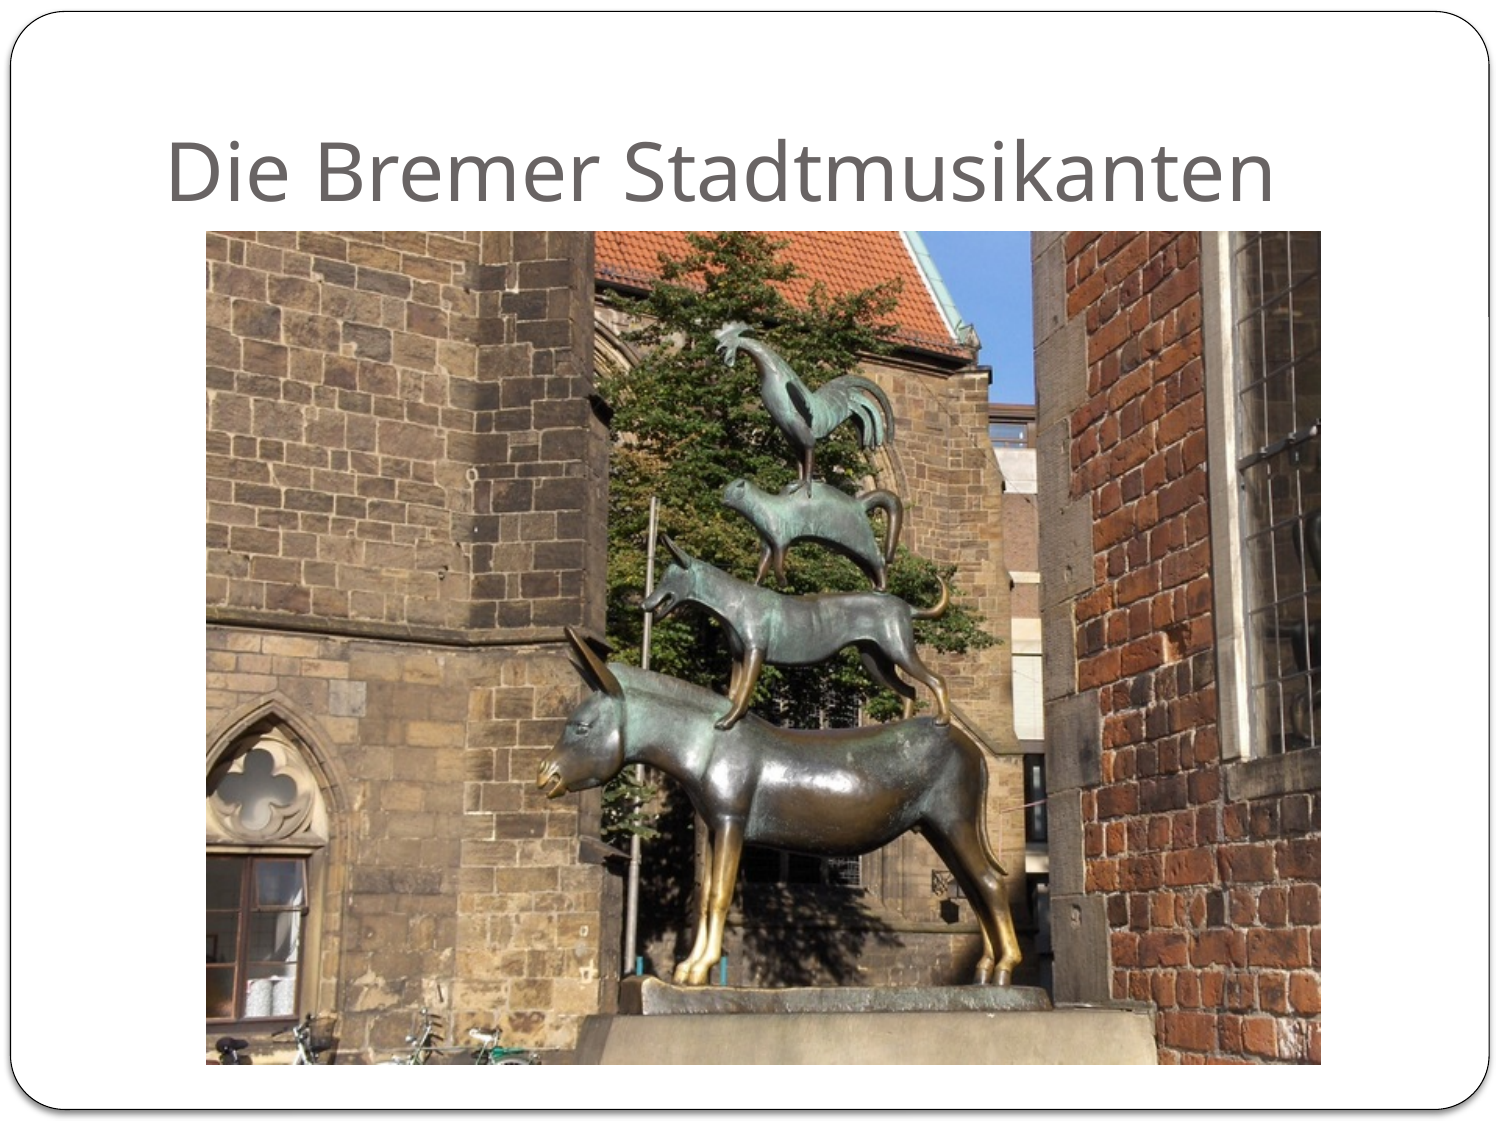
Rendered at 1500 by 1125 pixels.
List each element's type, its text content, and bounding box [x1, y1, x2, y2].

title Die Bremer Stadtmusikanten [150, 45, 1425, 233]
picture [206, 231, 1321, 1065]
